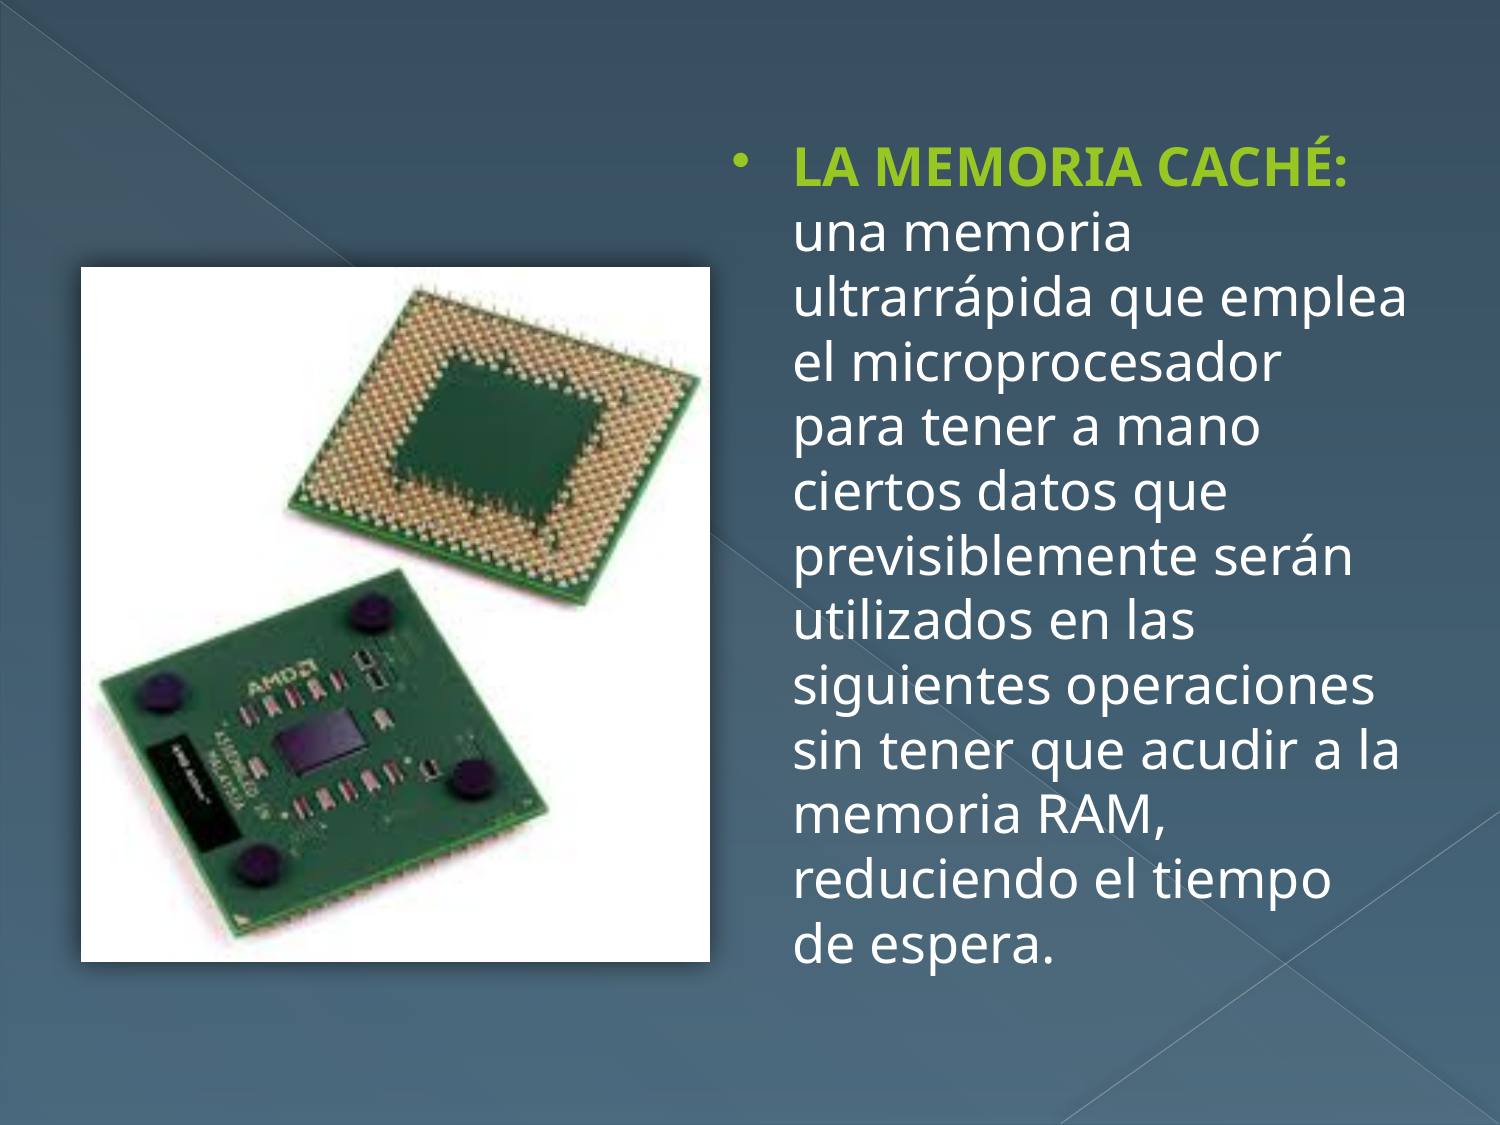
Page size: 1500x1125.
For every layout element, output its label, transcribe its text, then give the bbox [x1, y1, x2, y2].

list LA MEMORIA CACHÉ: una memoria ultrarrápida que emplea el microprocesador para tener a mano ciertos datos que previsiblemente serán utilizados en las siguientes operaciones sin tener que acudir a la memoria RAM, reduciendo el tiempo de espera. [709, 125, 1425, 1059]
picture [80, 266, 710, 962]
